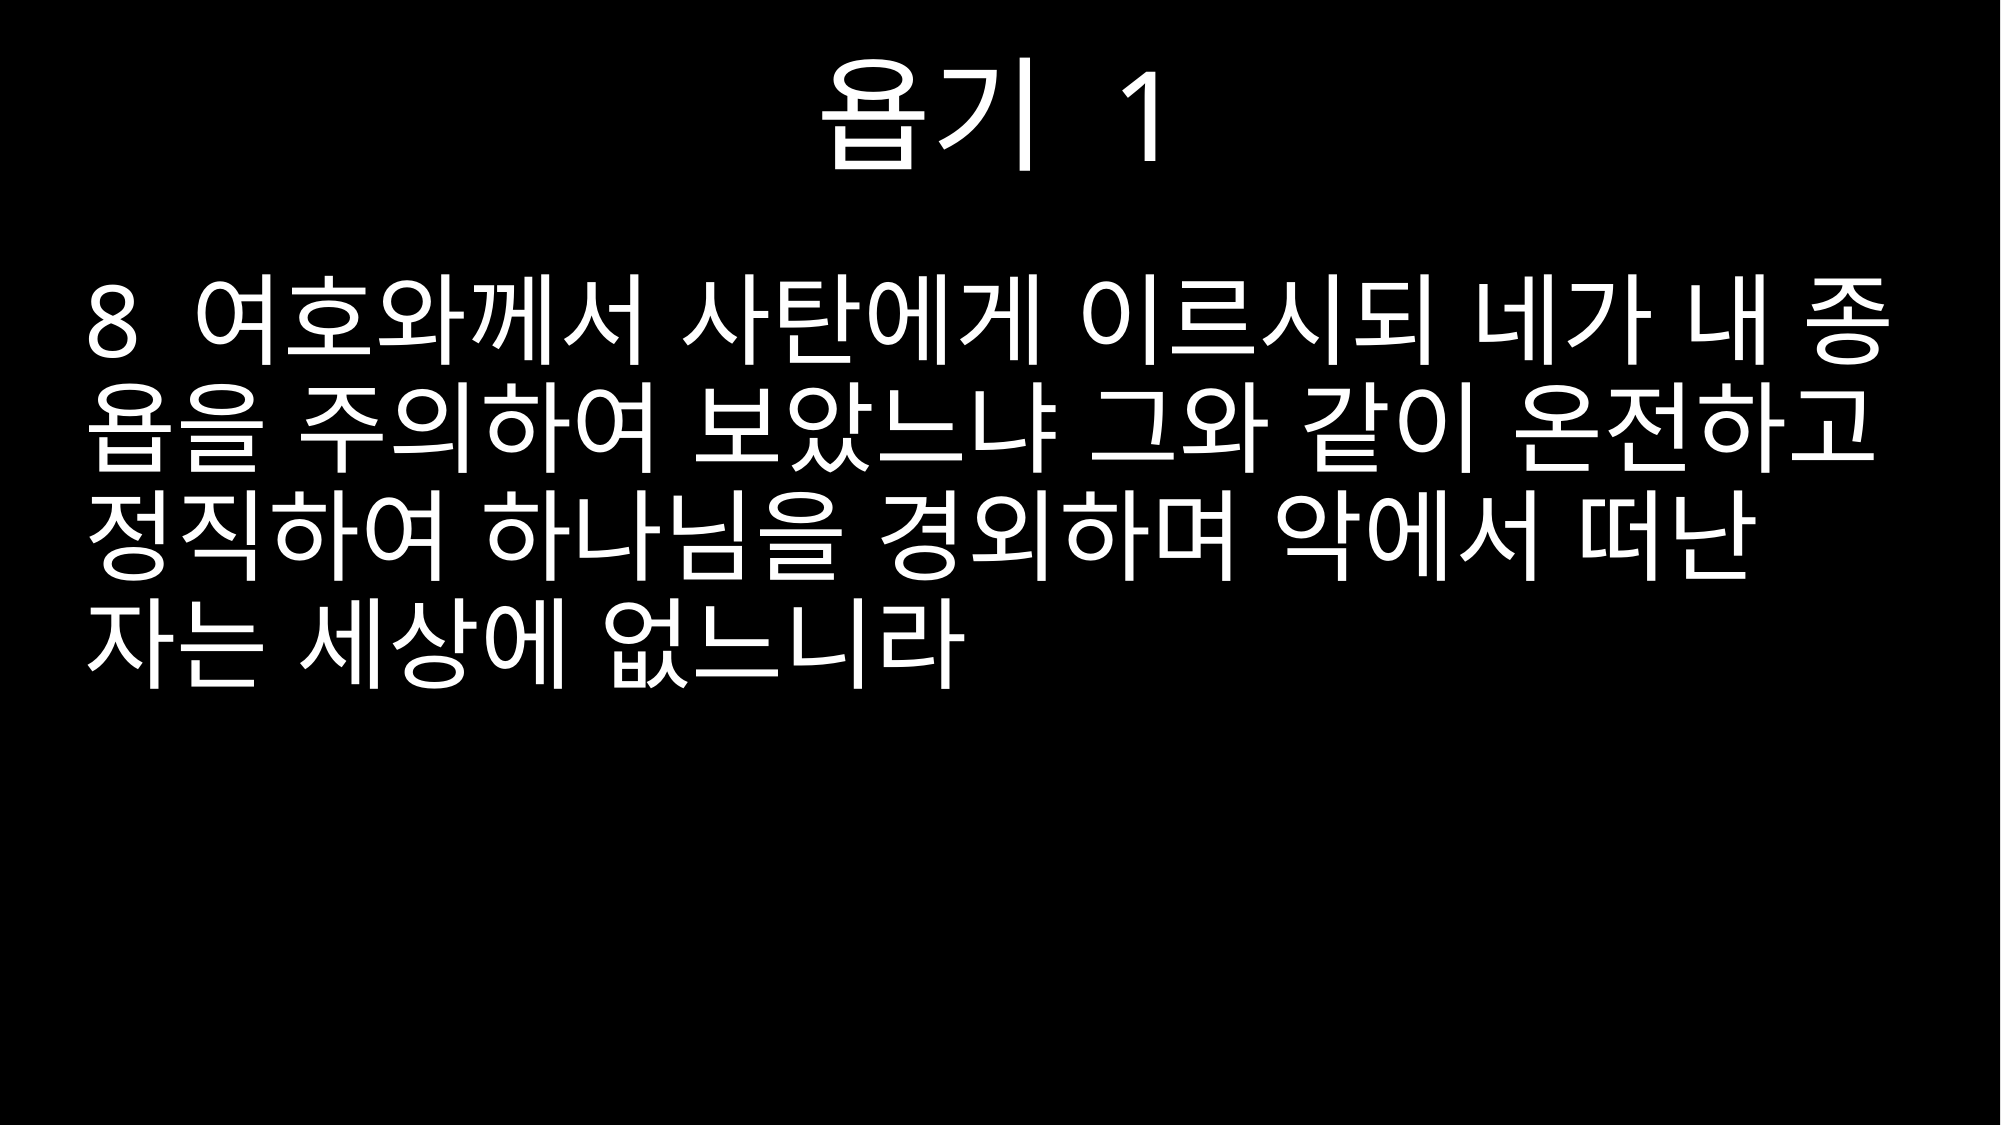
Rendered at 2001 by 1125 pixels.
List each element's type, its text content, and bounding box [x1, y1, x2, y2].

picture [0, 0, 2001, 1125]
footer 욥기 1 [0, 32, 2000, 192]
list 8 여호와께서 사탄에게 이르시되 네가 내 종 욥을 주의하여 보았느냐 그와 같이 온전하고 정직하여 하나님을 경외하며 악에서 떠난 자는 세상에 없느니라 [69, 263, 1953, 423]
